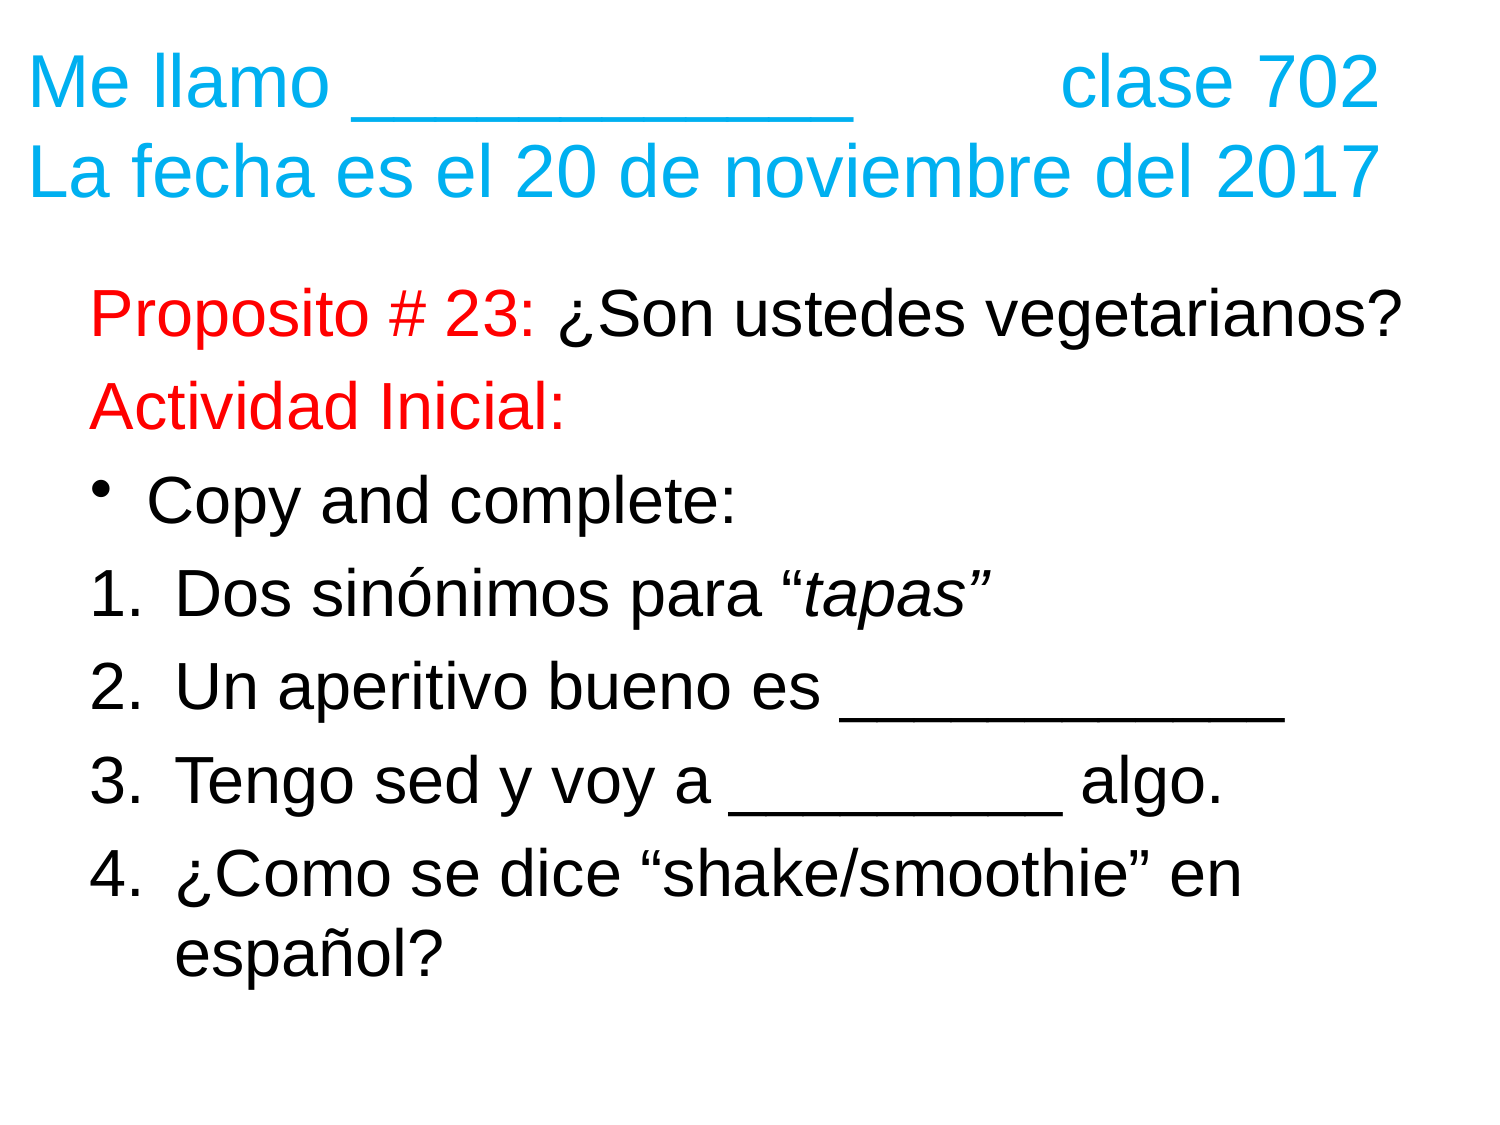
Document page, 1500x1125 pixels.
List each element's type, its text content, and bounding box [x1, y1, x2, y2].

text_box Proposito # 23: ¿Son ustedes vegetarianos? Actividad Inicial: Copy and complete: Dos sinónimos para “tapas” Un aperitivo bueno es ____________ Tengo sed y voy a _________ algo. ¿Como se dice “shake/smoothie” en español? [74, 262, 1425, 1005]
text_box Me llamo ____________ clase 702 La fecha es el 20 de noviembre del 2017 [12, 24, 1500, 213]
